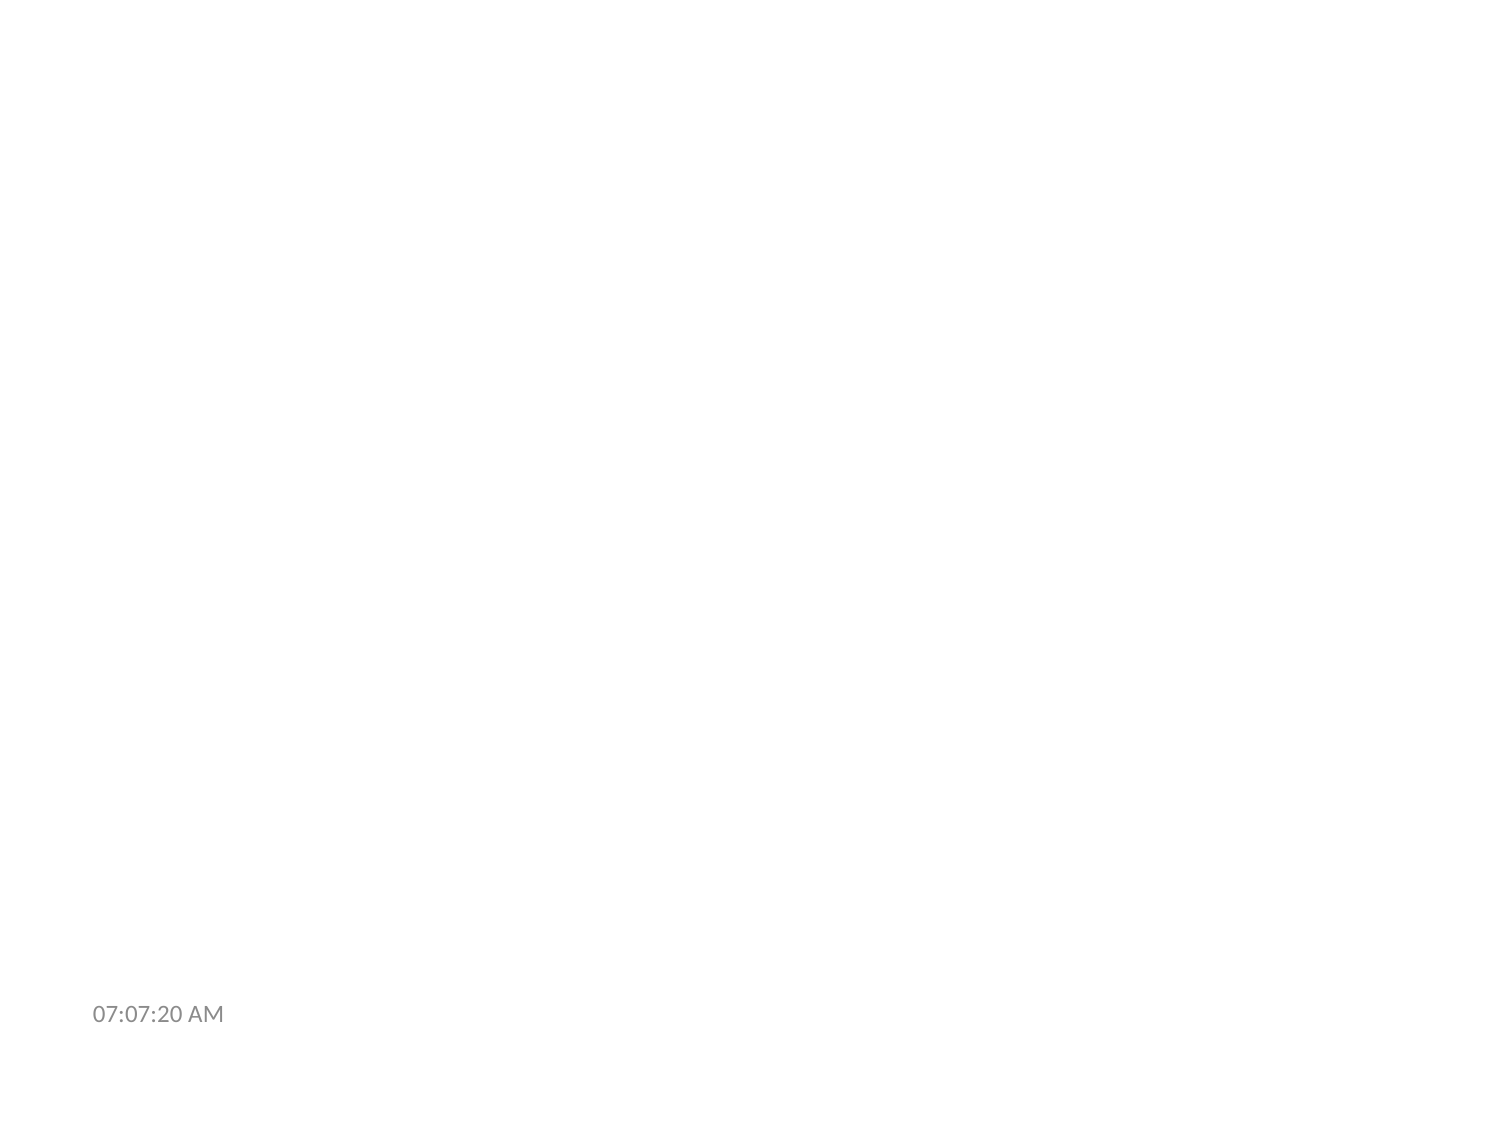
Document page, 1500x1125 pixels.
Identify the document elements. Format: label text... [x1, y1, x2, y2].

text_box 3:35:09 PM [77, 982, 428, 1043]
